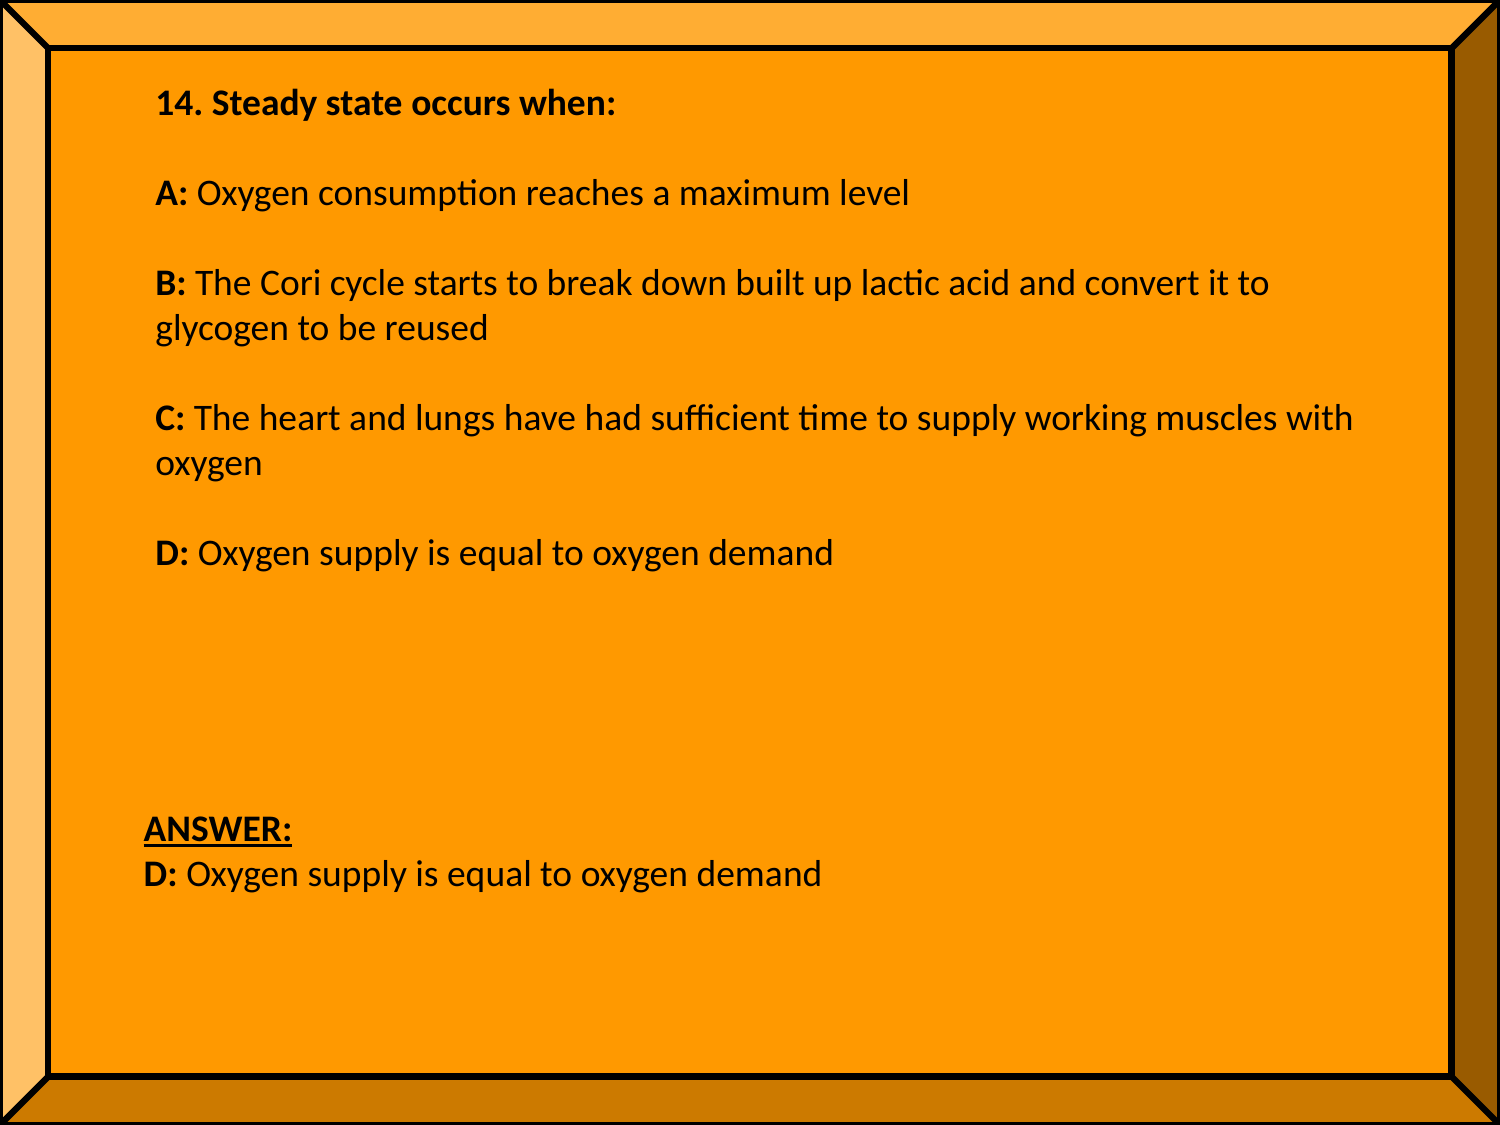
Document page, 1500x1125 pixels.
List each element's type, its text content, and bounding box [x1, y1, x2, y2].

text_box 14. Steady state occurs when: A: Oxygen consumption reaches a maximum level B: The Cori cycle starts to break down built up lactic acid and convert it to glycogen to be reused C: The heart and lungs have had sufficient time to supply working muscles with oxygen D: Oxygen supply is equal to oxygen demand [140, 70, 1371, 670]
text_box ANSWER: D: Oxygen supply is equal to oxygen demand [128, 796, 1383, 947]
